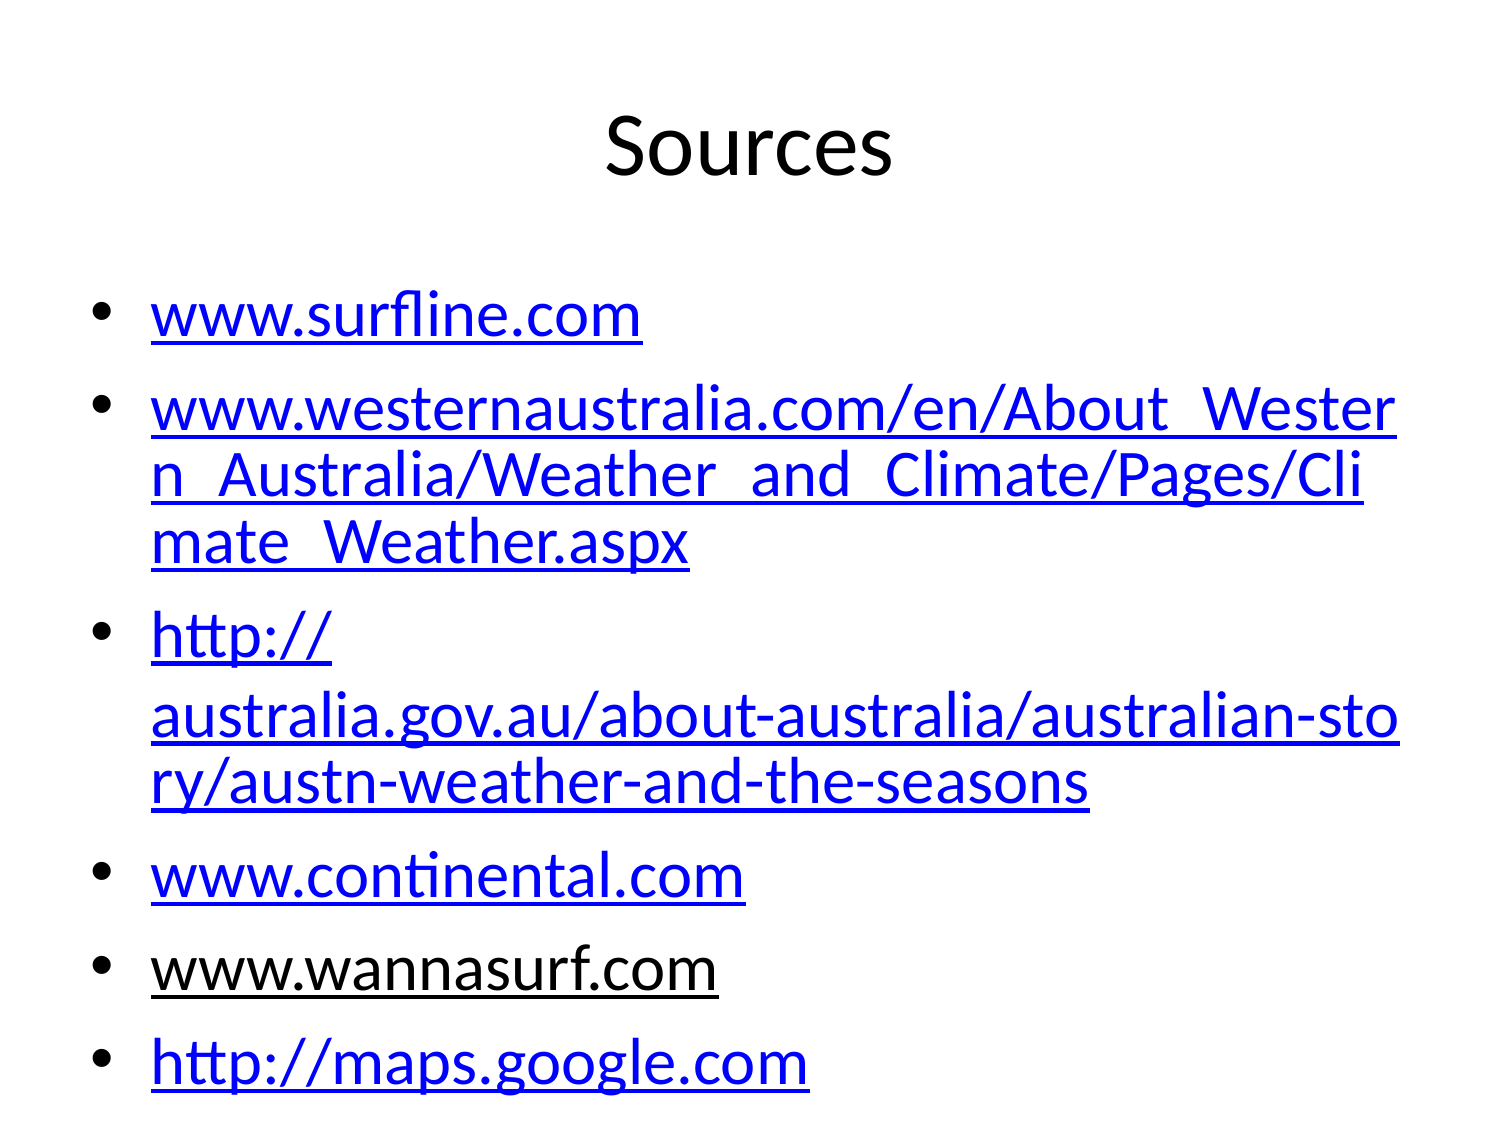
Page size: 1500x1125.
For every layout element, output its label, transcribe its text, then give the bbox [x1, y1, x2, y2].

list www.surfline.com www.westernaustralia.com/en/About_Western_Australia/Weather_and_Climate/Pages/Climate_Weather.aspx http://australia.gov.au/about-australia/australian-story/austn-weather-and-the-seasons www.continental.com www.wannasurf.com http://maps.google.com [75, 262, 1425, 1005]
title Sources [75, 45, 1425, 233]
